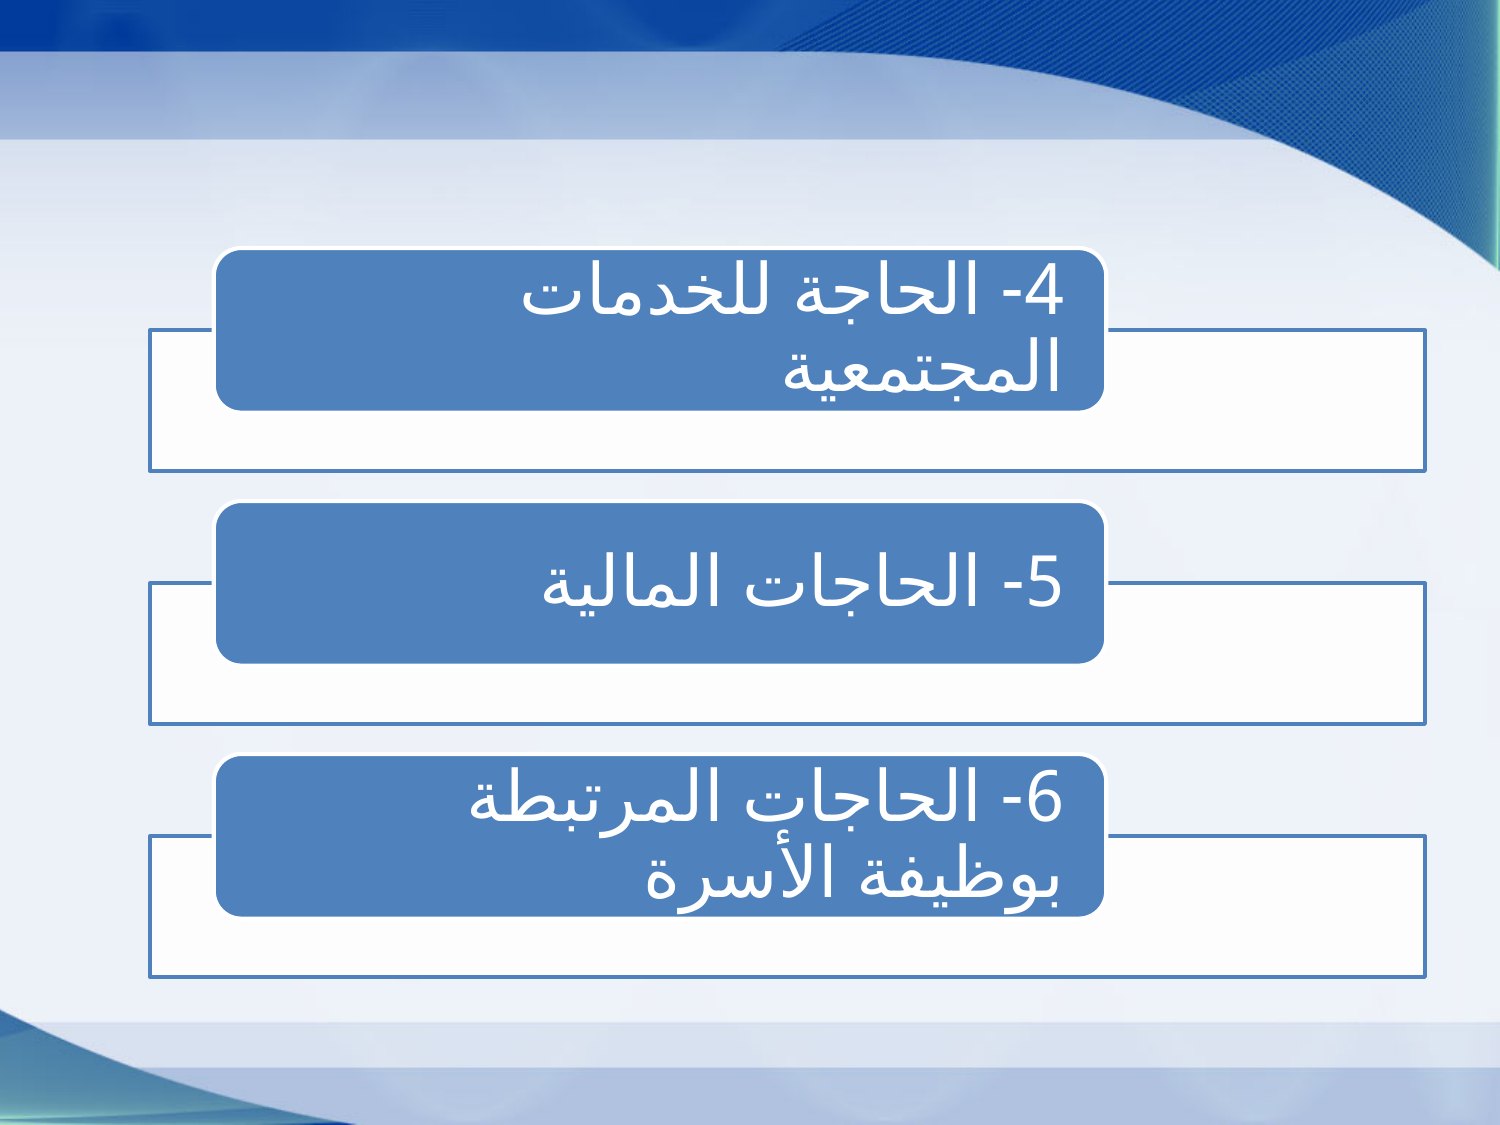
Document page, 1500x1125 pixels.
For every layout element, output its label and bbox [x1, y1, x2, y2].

text_box [149, 237, 1426, 988]
picture [0, 0, 1500, 1125]
